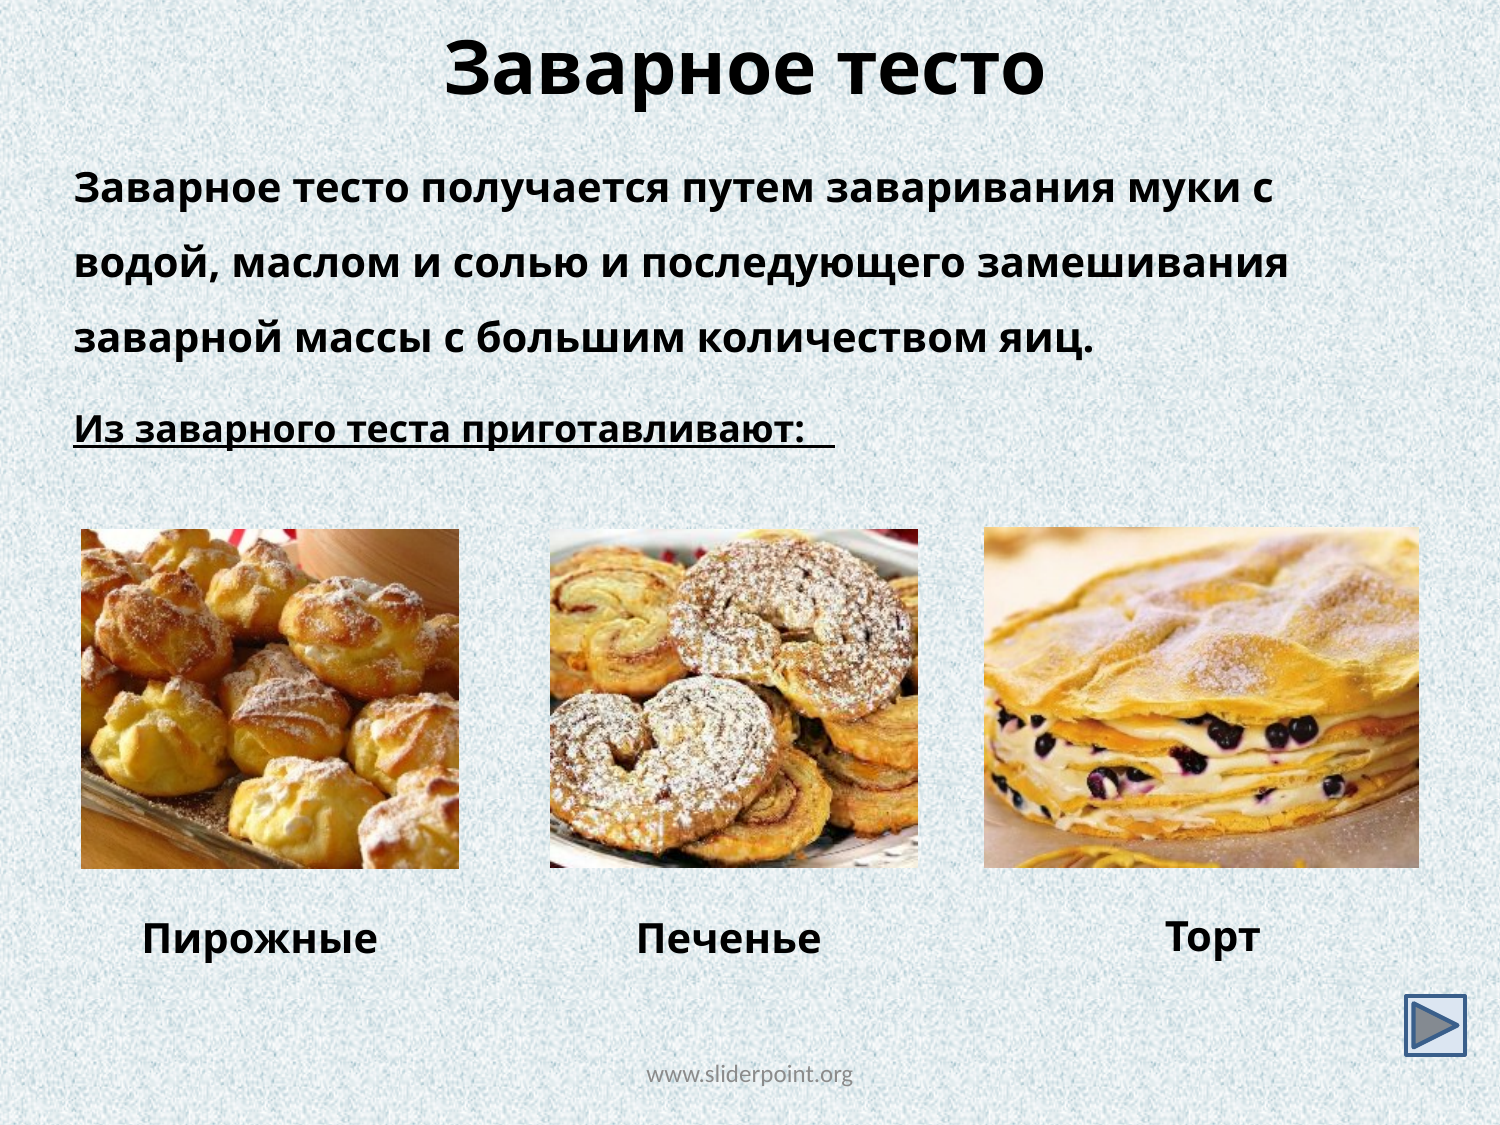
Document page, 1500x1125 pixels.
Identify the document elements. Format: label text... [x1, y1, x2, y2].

text_box [1404, 994, 1467, 1057]
text_box Пирожные [126, 904, 405, 969]
title Заварное тесто [70, 0, 1421, 130]
picture [0, 0, 1500, 1125]
text_box Заварное тесто получается путем заваривания муки с водой, маслом и солью и последующего замешивания заварной массы с большим количеством яиц. [58, 128, 1442, 444]
text_box Печенье [620, 904, 848, 970]
footer www.sliderpoint.org [512, 1042, 988, 1103]
text_box Из заварного теста приготавливают: [58, 375, 1102, 458]
text_box Торт [1150, 902, 1287, 968]
